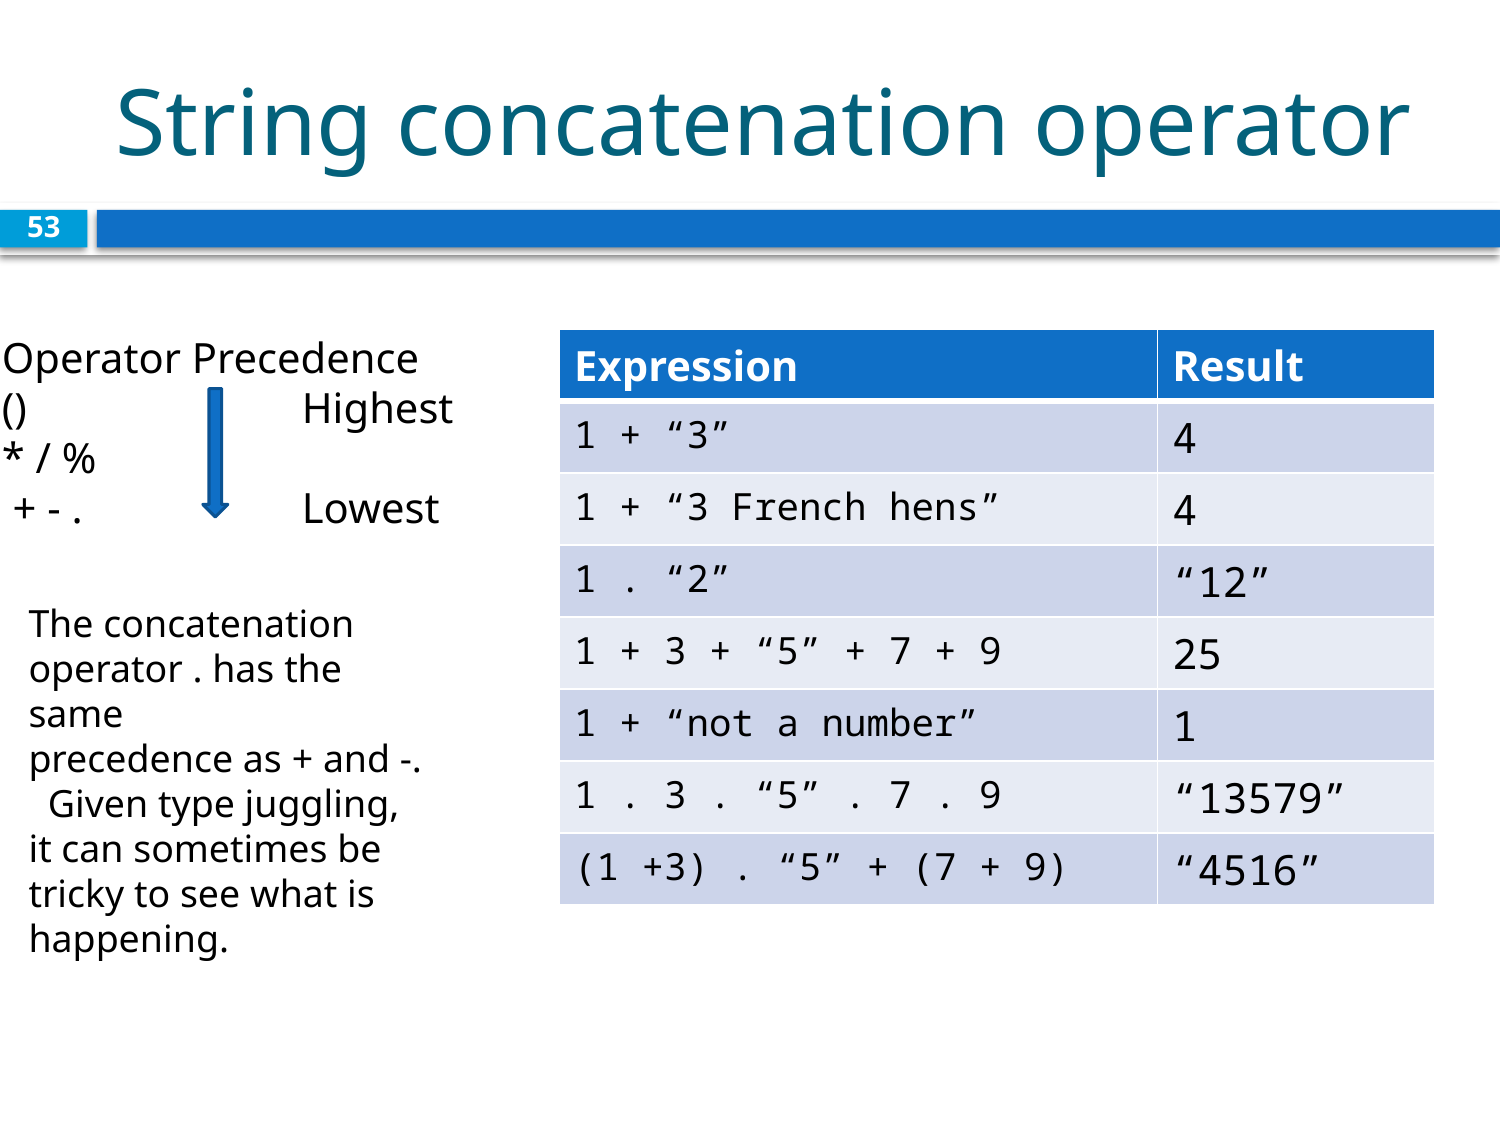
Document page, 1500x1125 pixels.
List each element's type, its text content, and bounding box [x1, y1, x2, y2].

slide_number 53 [0, 208, 88, 249]
table_cell 1 [1158, 690, 1434, 760]
table_header Expression [560, 330, 1157, 398]
table_cell 1 . 3 . “5” . 7 . 9 [560, 762, 1157, 832]
table_cell 1 + 3 + “5” + 7 + 9 [560, 618, 1157, 688]
table_cell 1 + “3” [560, 404, 1157, 472]
table_header Result [1158, 330, 1434, 398]
table_cell (1 +3) . “5” + (7 + 9) [560, 834, 1157, 904]
text_box Operator Precedence () Highest * / % + - . Lowest [0, 324, 469, 540]
table_cell 1 + “not a number” [560, 690, 1157, 760]
text_box [201, 387, 230, 519]
table_cell 4 [1158, 474, 1434, 544]
table_cell 1 + “3 French hens” [560, 474, 1157, 544]
table_cell “13579” [1158, 762, 1434, 832]
text_box The concatenation operator . has the same precedence as + and -. Given type juggling, it can sometimes be tricky to see what is happening. [13, 592, 456, 968]
table_cell 25 [1158, 618, 1434, 688]
title String concatenation operator [100, 37, 1439, 201]
table_cell 1 . “2” [560, 546, 1157, 616]
table_cell “4516” [1158, 834, 1434, 904]
table_cell “12” [1158, 546, 1434, 616]
table_cell 4 [1158, 404, 1434, 472]
